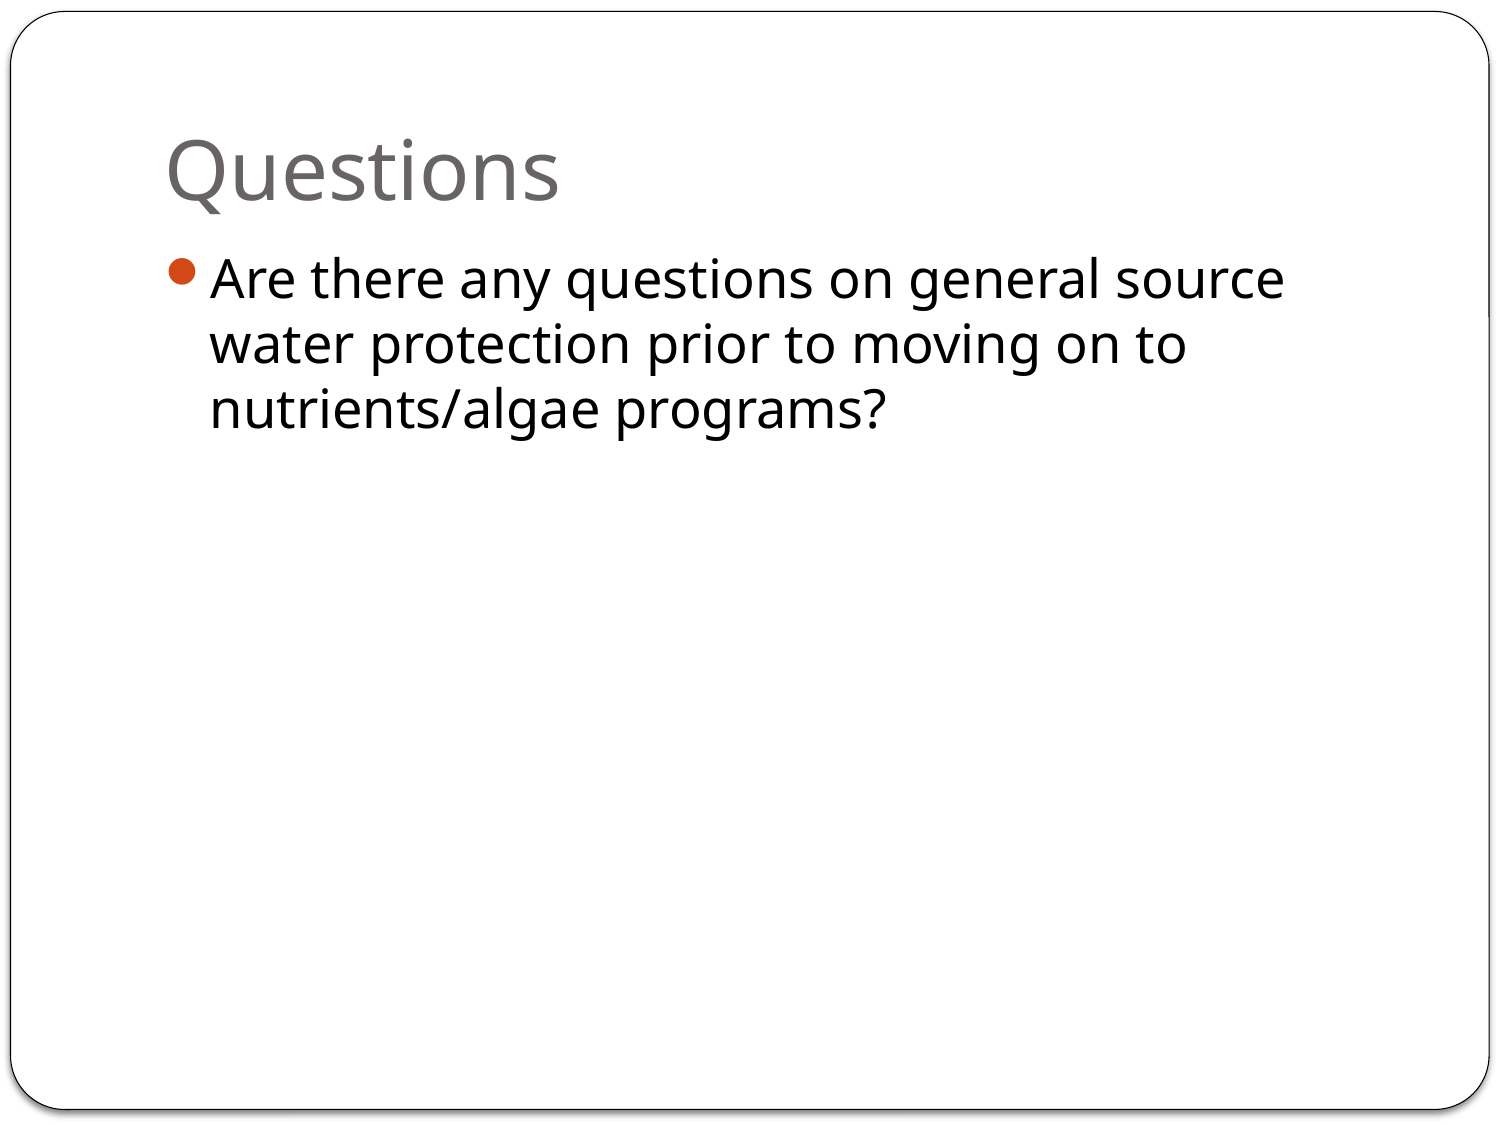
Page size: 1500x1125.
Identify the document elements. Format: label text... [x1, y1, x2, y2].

list Are there any questions on general source water protection prior to moving on to nutrients/algae programs? [150, 237, 1425, 988]
title Questions [150, 45, 1425, 233]
